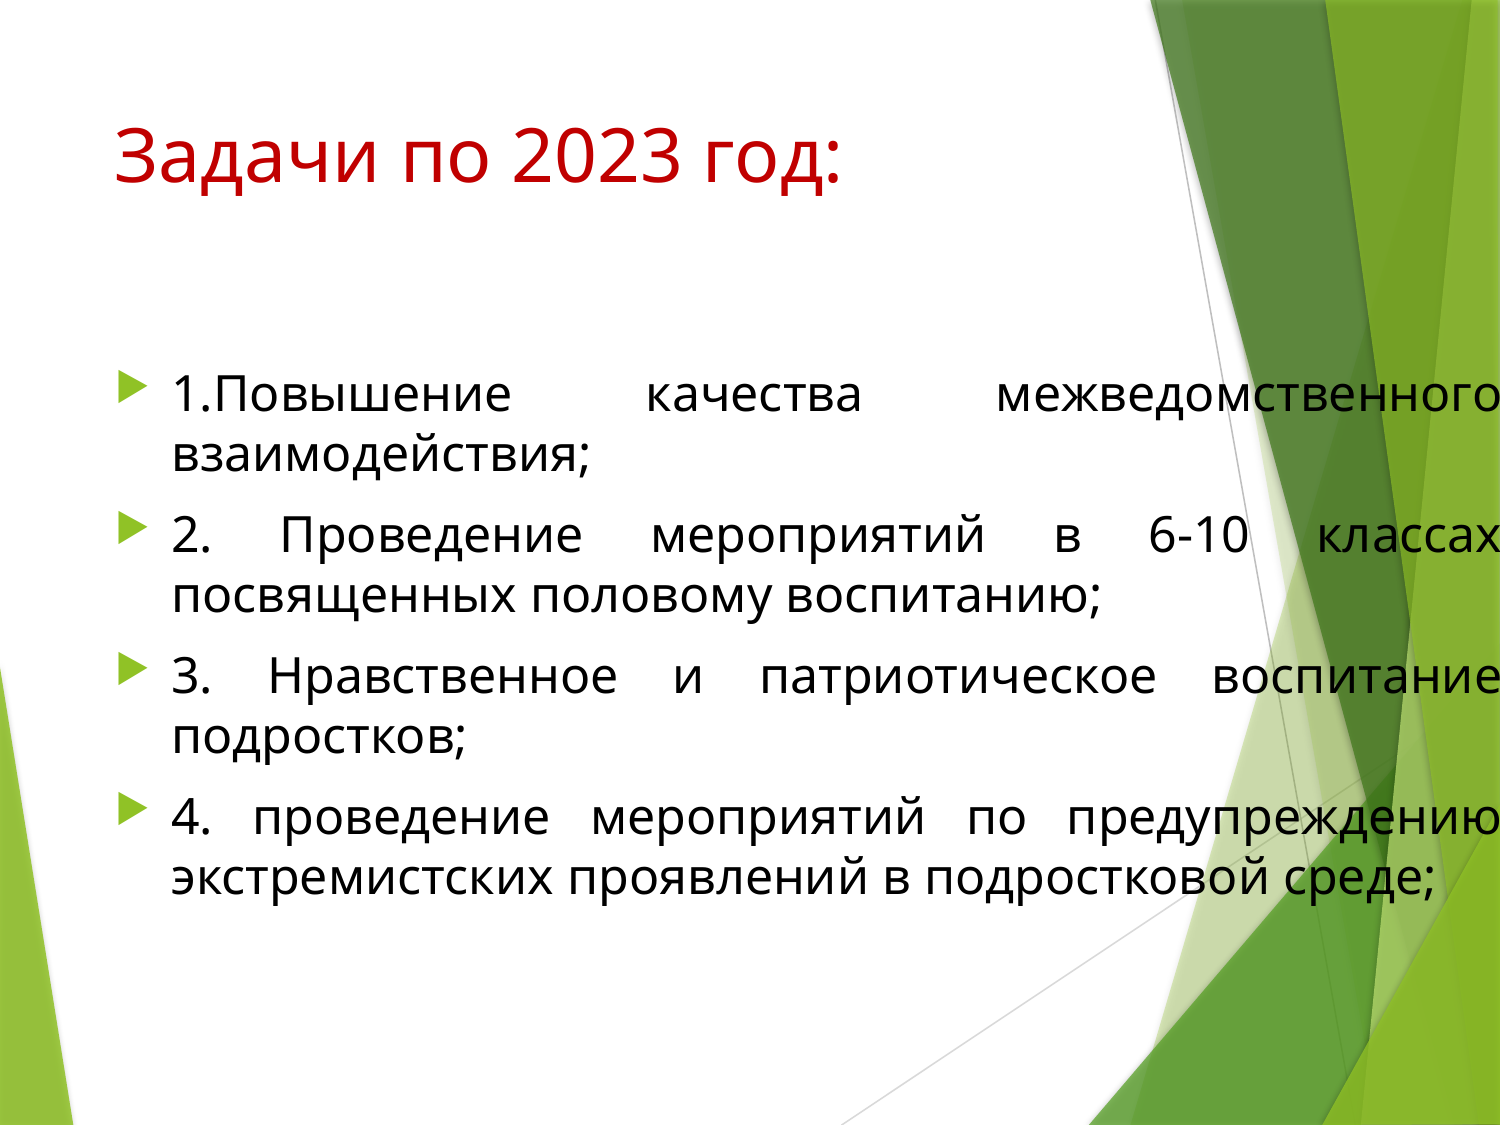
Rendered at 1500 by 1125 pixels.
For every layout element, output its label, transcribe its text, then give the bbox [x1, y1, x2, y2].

title Задачи по 2023 год: [99, 99, 1142, 317]
list 1.Повышение качества межведомственного взаимодействия; 2. Проведение мероприятий в 6-10 классах посвященных половому воспитанию; 3. Нравственное и патриотическое воспитание подростков; 4. проведение мероприятий по предупреждению экстремистских проявлений в подростковой среде; [99, 354, 1500, 992]
